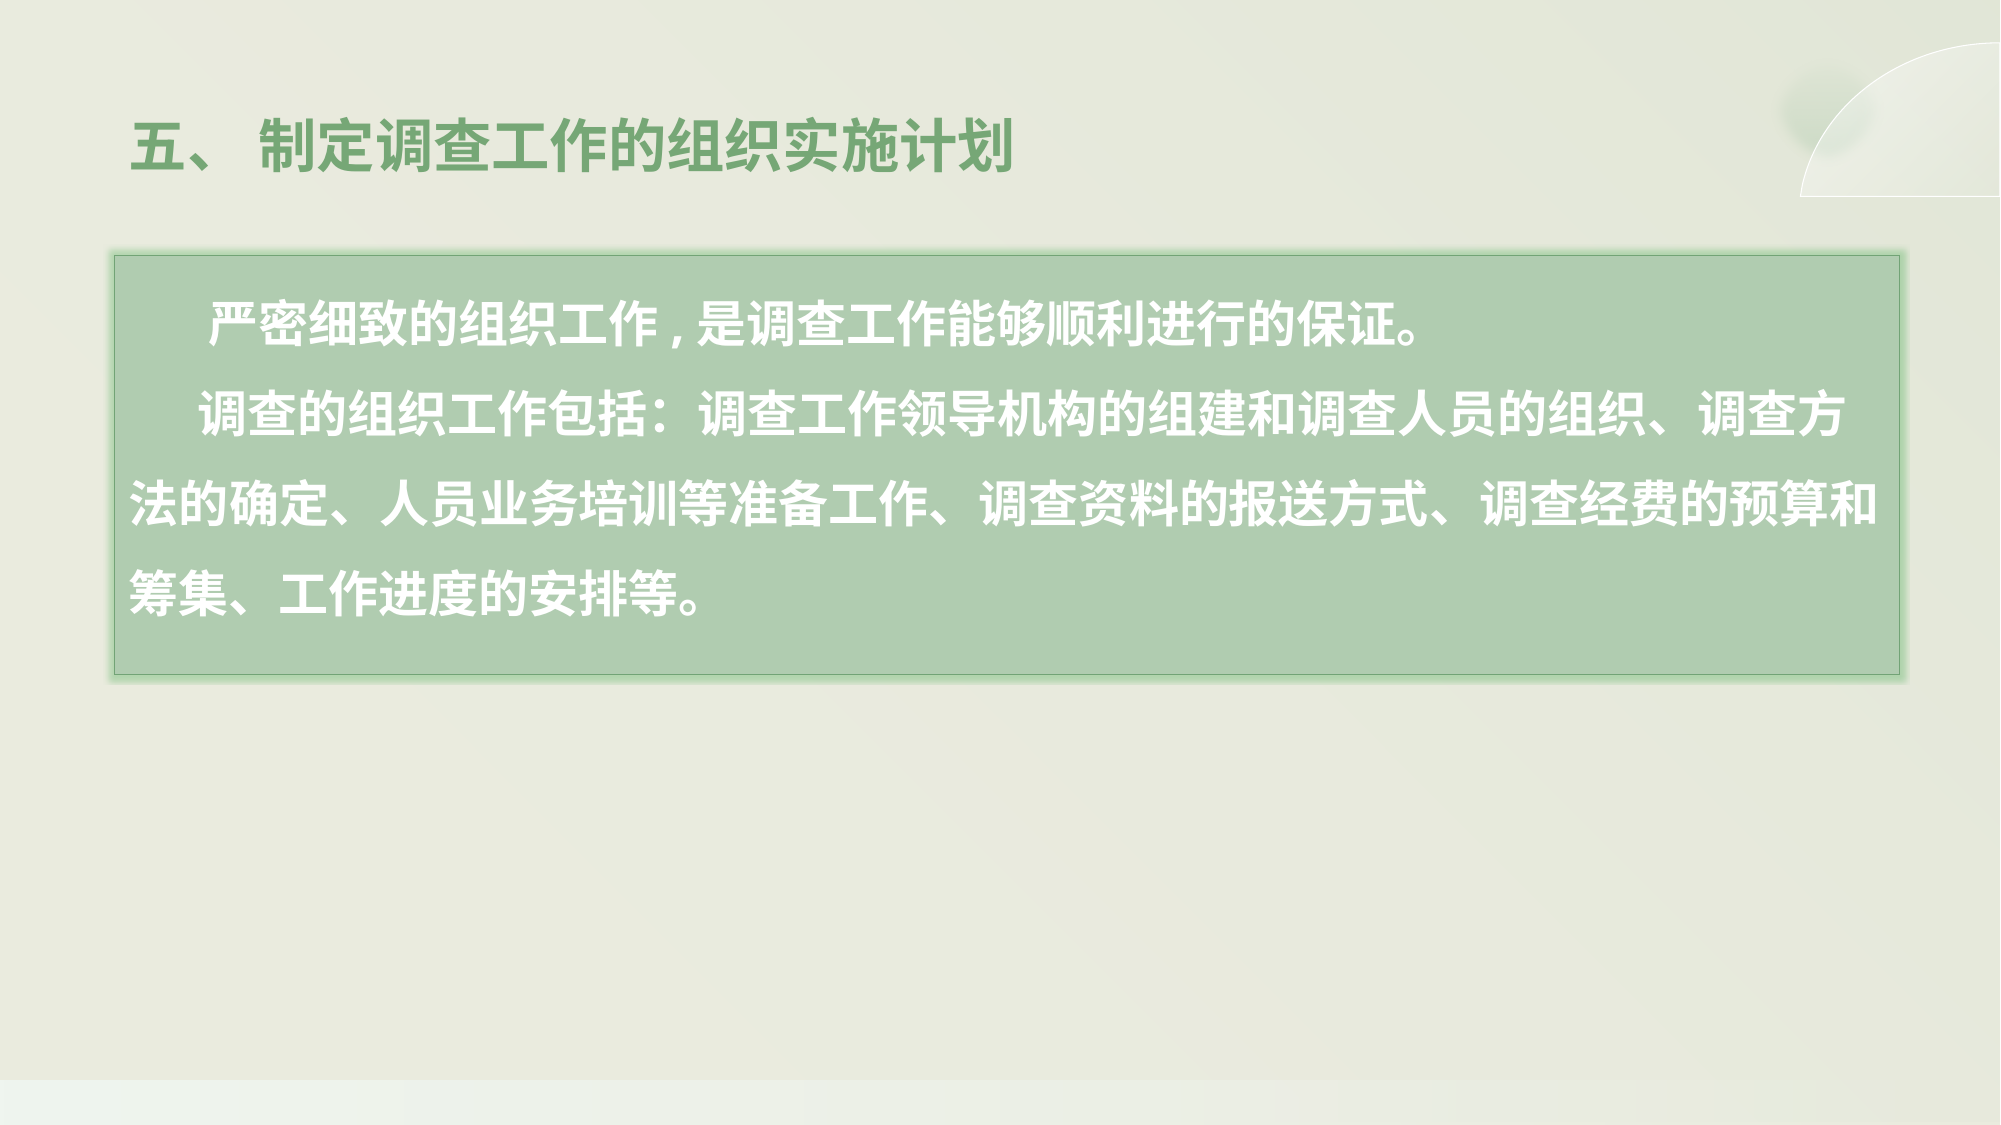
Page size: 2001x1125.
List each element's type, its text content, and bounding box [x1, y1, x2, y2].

text_box [1179, 345, 1846, 496]
text_box 严密细致的组织工作,是调查工作能够顺利进行的保证。 调查的组织工作包括：调查工作领导机构的组建和调查人员的组织、调查方法的确定、人员业务培训等准备工作、调查资料的报送方式、调查经费的预算和筹集、工作进度的安排等。 [114, 255, 1900, 675]
text_box 五、 制定调查工作的组织实施计划 [114, 73, 1103, 224]
